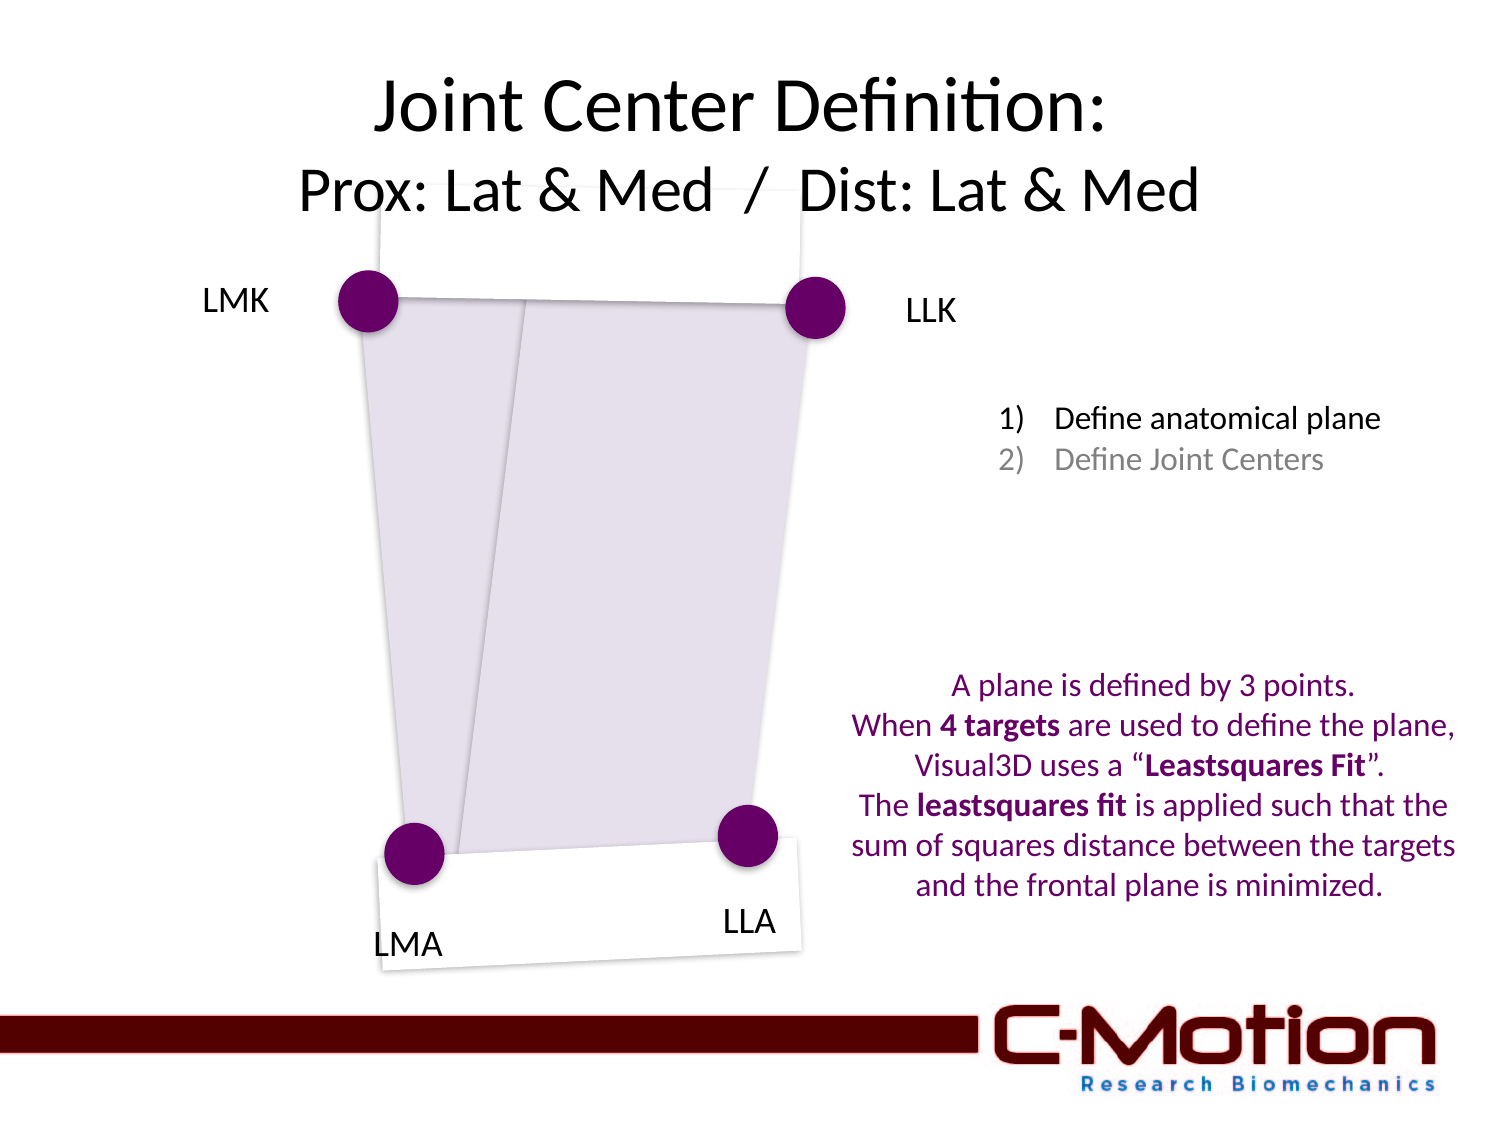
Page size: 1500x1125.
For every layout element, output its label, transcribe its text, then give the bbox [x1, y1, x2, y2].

text_box LMK [187, 267, 288, 328]
title Joint Center Definition: Prox: Lat & Med / Dist: Lat & Med [75, 45, 1425, 233]
text_box LLK [890, 277, 992, 337]
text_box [379, 187, 801, 961]
text_box [338, 270, 374, 333]
text_box [804, 276, 846, 339]
text_box LMA [358, 911, 474, 972]
text_box Define anatomical plane Define Joint Centers [983, 389, 1425, 484]
picture [0, 987, 1500, 1096]
text_box A plane is defined by 3 points. When 4 targets are used to define the plane, Visual3D uses a “Leastsquares Fit”. The leastsquares fit is applied such that the sum of squares distance between the targets and the frontal plane is minimized. [828, 655, 1479, 911]
